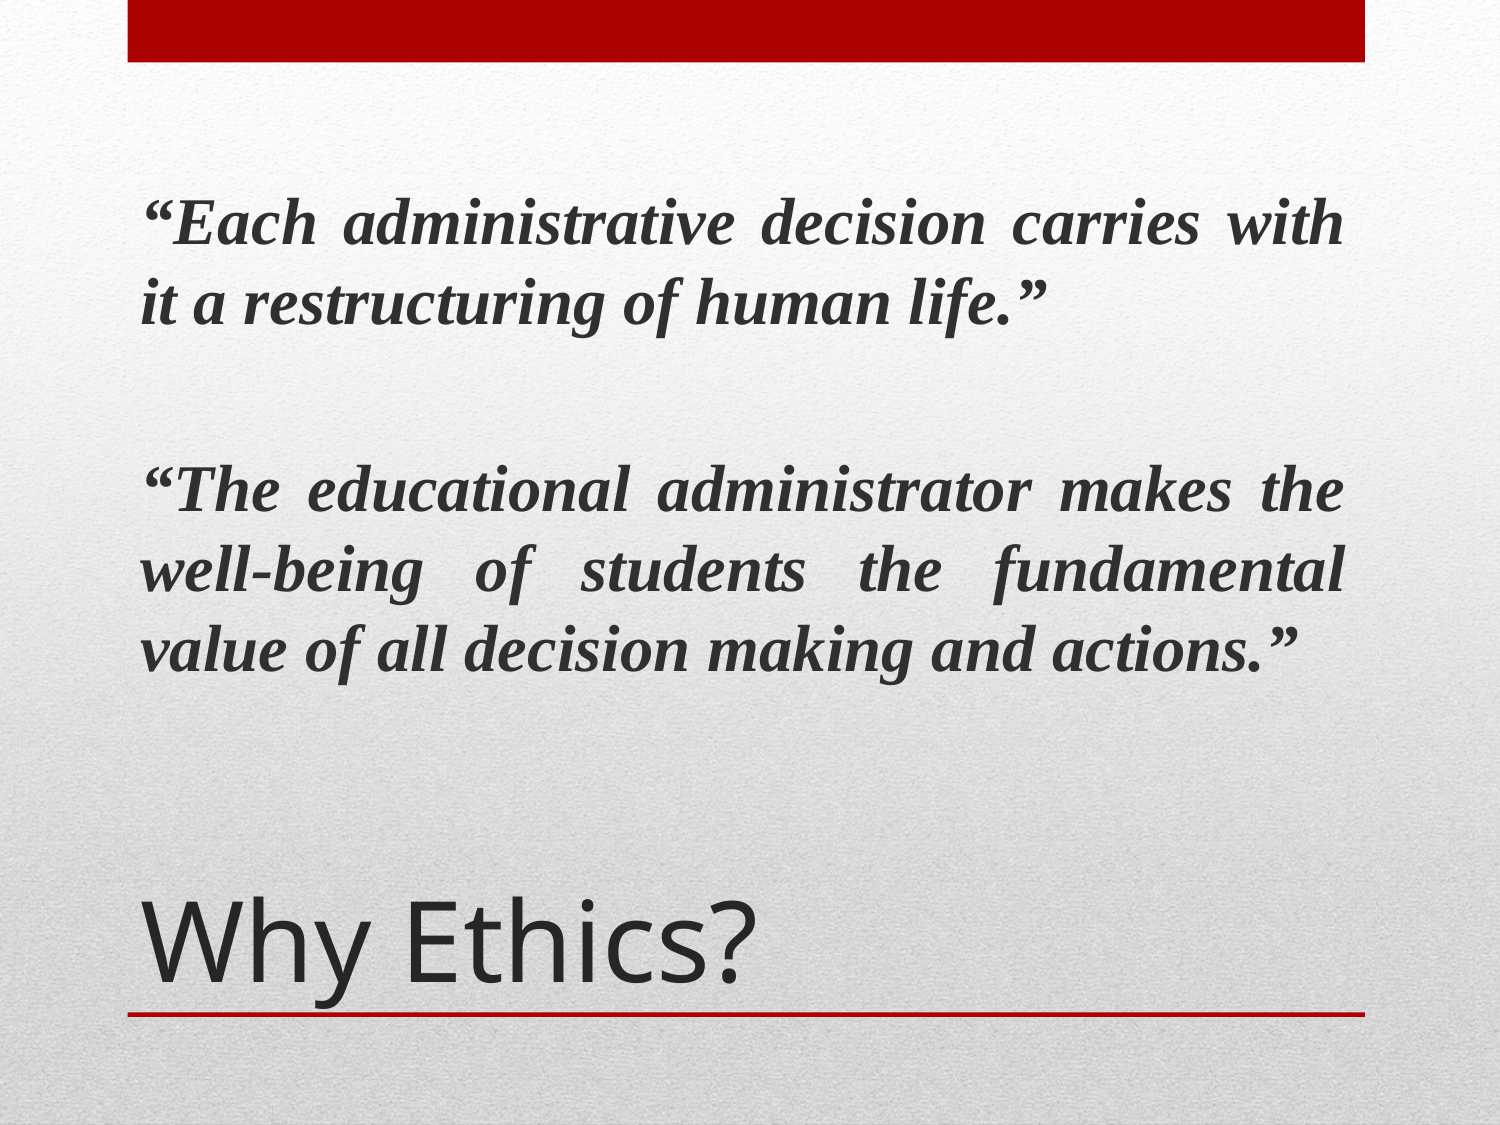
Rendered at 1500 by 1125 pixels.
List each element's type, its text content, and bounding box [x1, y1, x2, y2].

title Why Ethics? [125, 750, 1238, 1013]
list “Each administrative decision carries with it a restructuring of human life.” “The educational administrator makes the well-being of students the fundamental value of all decision making and actions.” [125, 112, 1363, 750]
